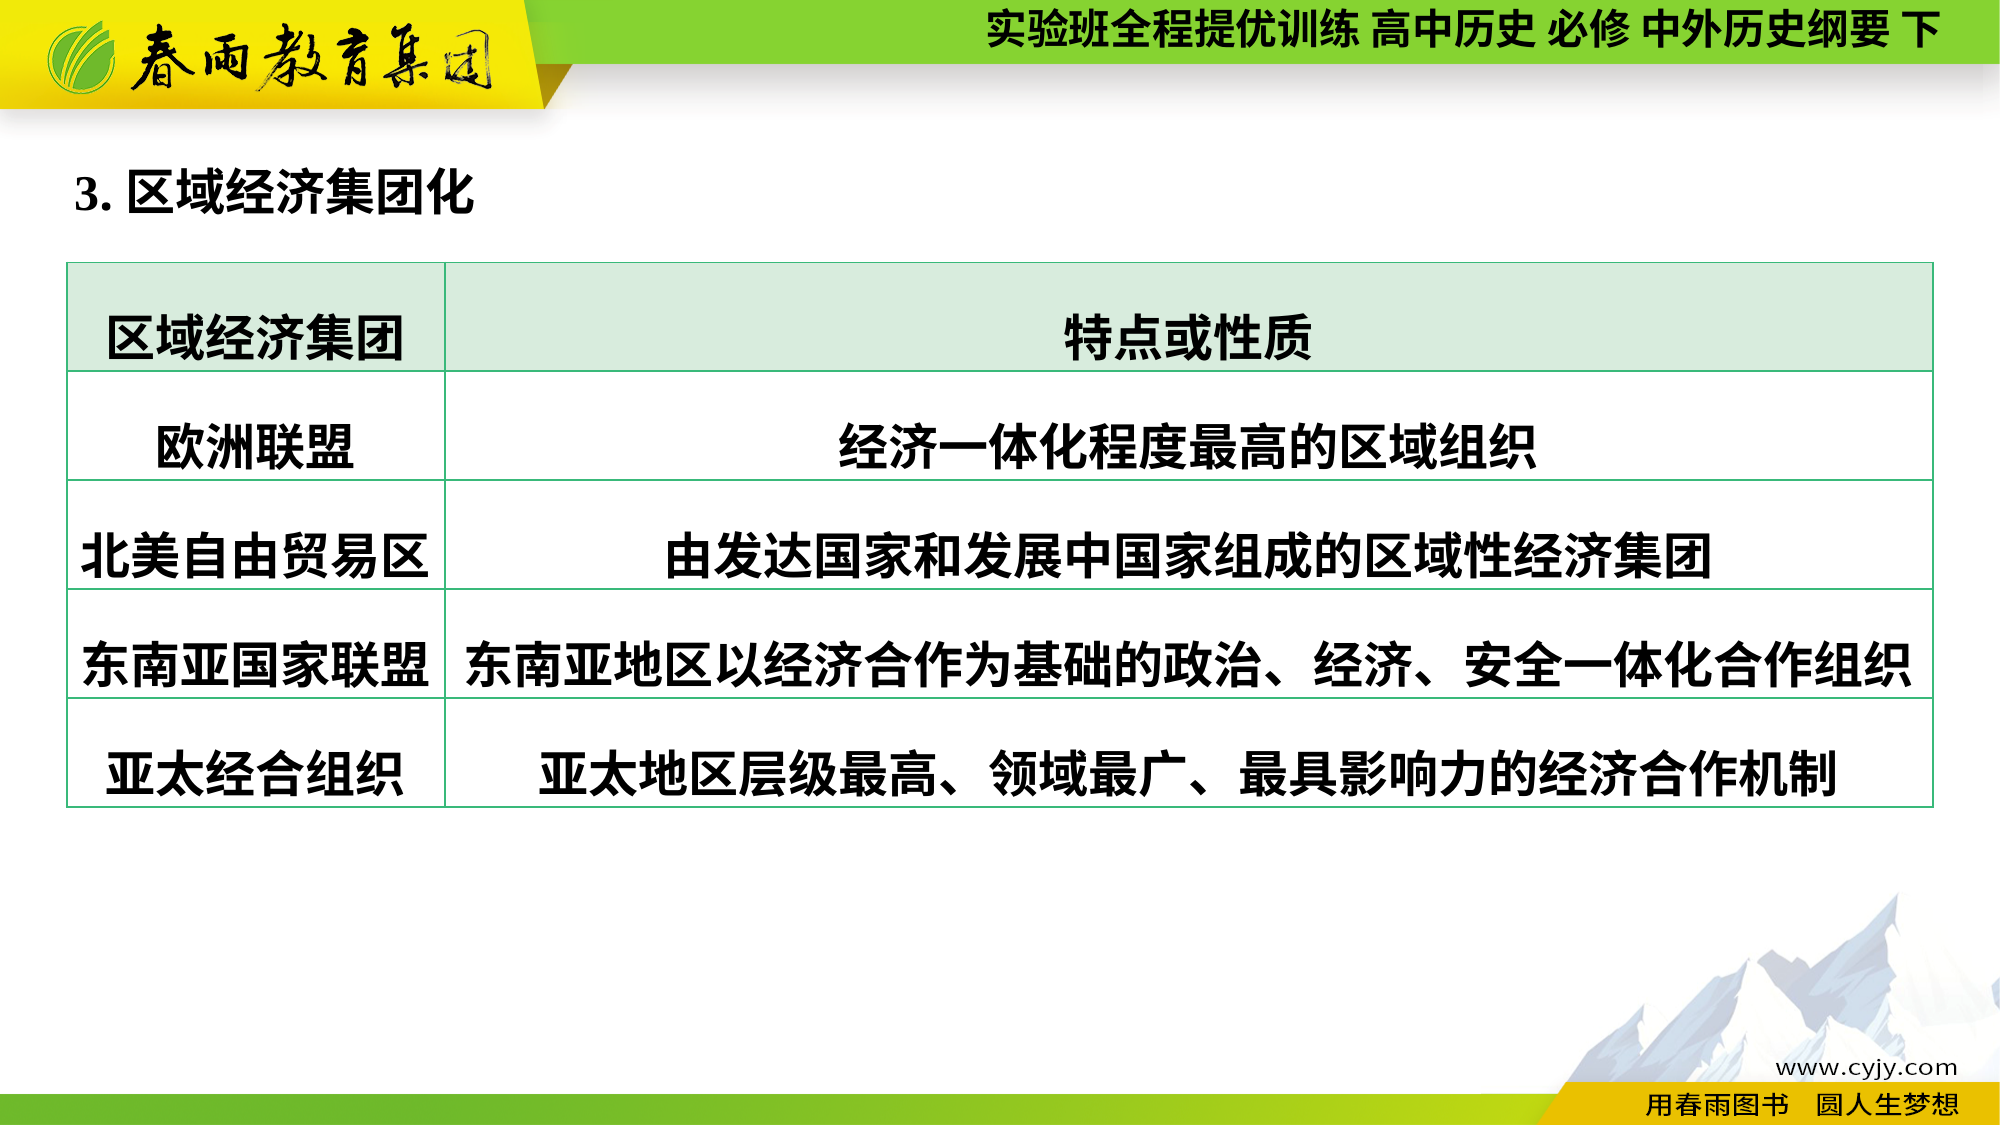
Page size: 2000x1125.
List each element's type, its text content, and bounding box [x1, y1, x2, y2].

table_header 特点或性质 [446, 263, 1932, 370]
table_cell 东南亚地区以经济合作为基础的政治、经济、安全一体化合作组织 [446, 590, 1932, 697]
table_cell 亚太经合组织 [68, 699, 444, 806]
table_cell 东南亚国家联盟 [68, 590, 444, 697]
table_header 区域经济集团 [68, 263, 444, 370]
table_cell 由发达国家和发展中国家组成的区域性经济集团 [446, 481, 1932, 588]
table_cell 亚太地区层级最高、领域最广、最具影响力的经济合作机制 [446, 699, 1932, 806]
table_cell 经济一体化程度最高的区域组织 [446, 372, 1932, 479]
picture [0, 0, 2000, 1125]
list 3.区域经济集团化 [59, 122, 1944, 217]
table_cell 欧洲联盟 [68, 372, 444, 479]
table_cell 北美自由贸易区 [68, 481, 444, 588]
